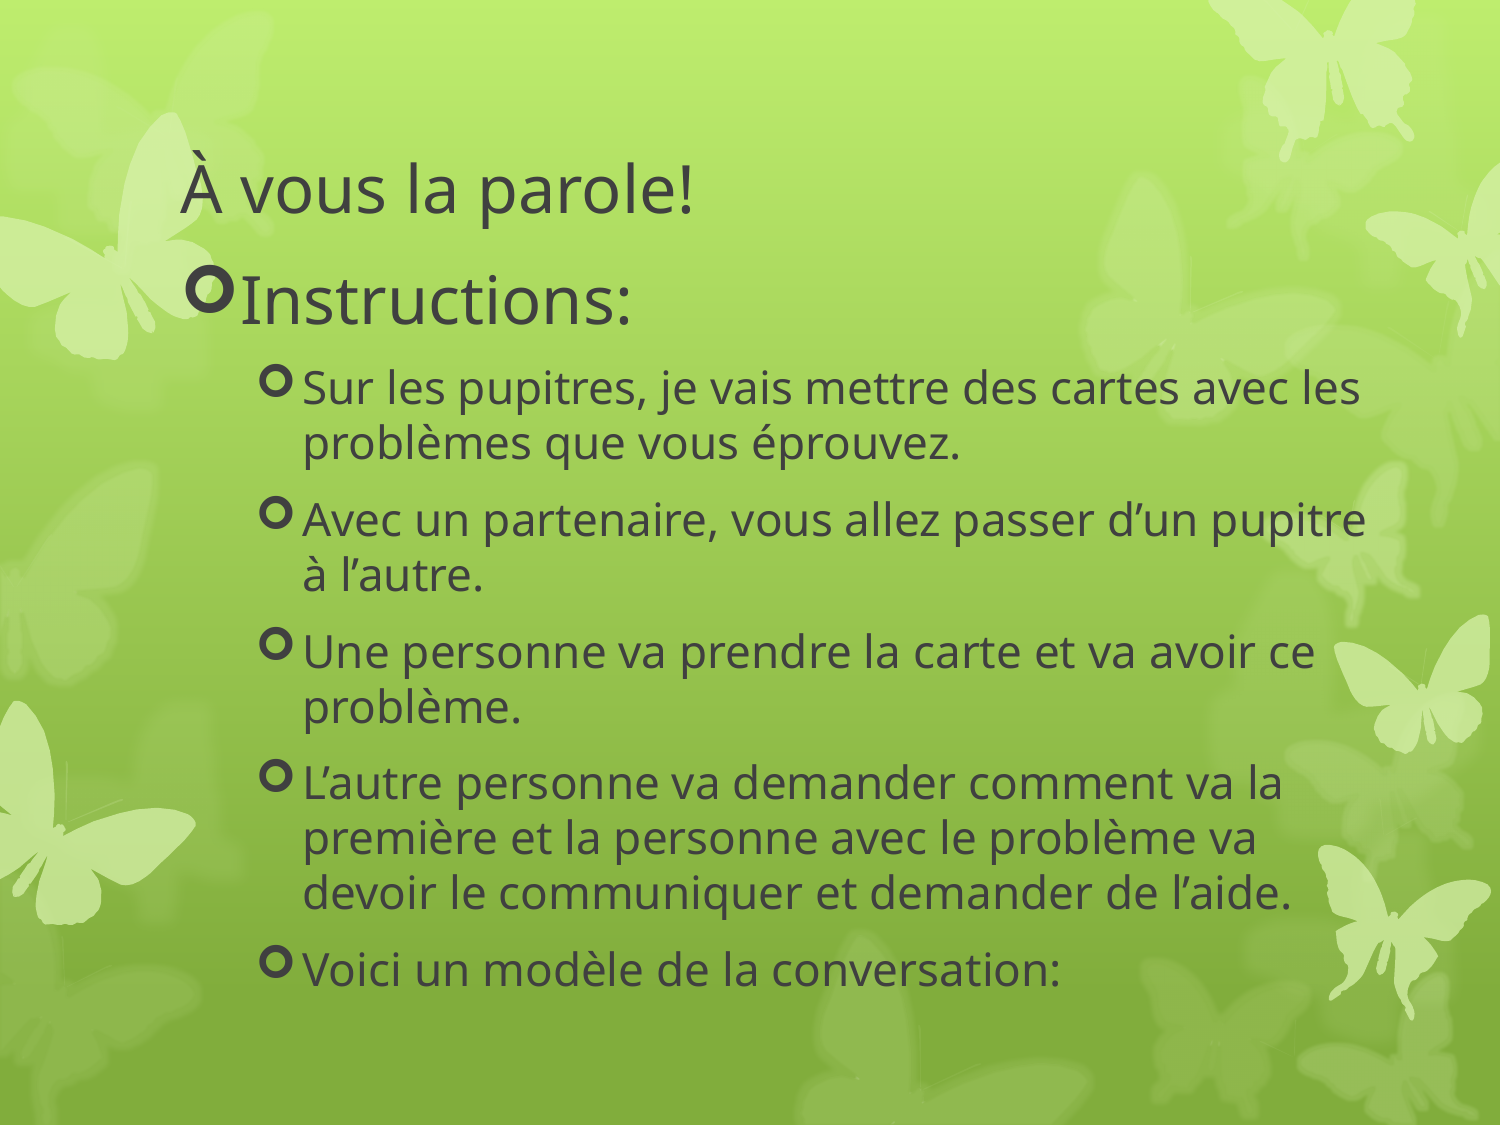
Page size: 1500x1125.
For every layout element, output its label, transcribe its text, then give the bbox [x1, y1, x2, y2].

list Instructions: Sur les pupitres, je vais mettre des cartes avec les problèmes que vous éprouvez. Avec un partenaire, vous allez passer d’un pupitre à l’autre. Une personne va prendre la carte et va avoir ce problème. L’autre personne va demander comment va la première et la personne avec le problème va devoir le communiquer et demander de l’aide. Voici un modèle de la conversation: [165, 249, 1400, 1088]
title À vous la parole! [165, 110, 1335, 249]
